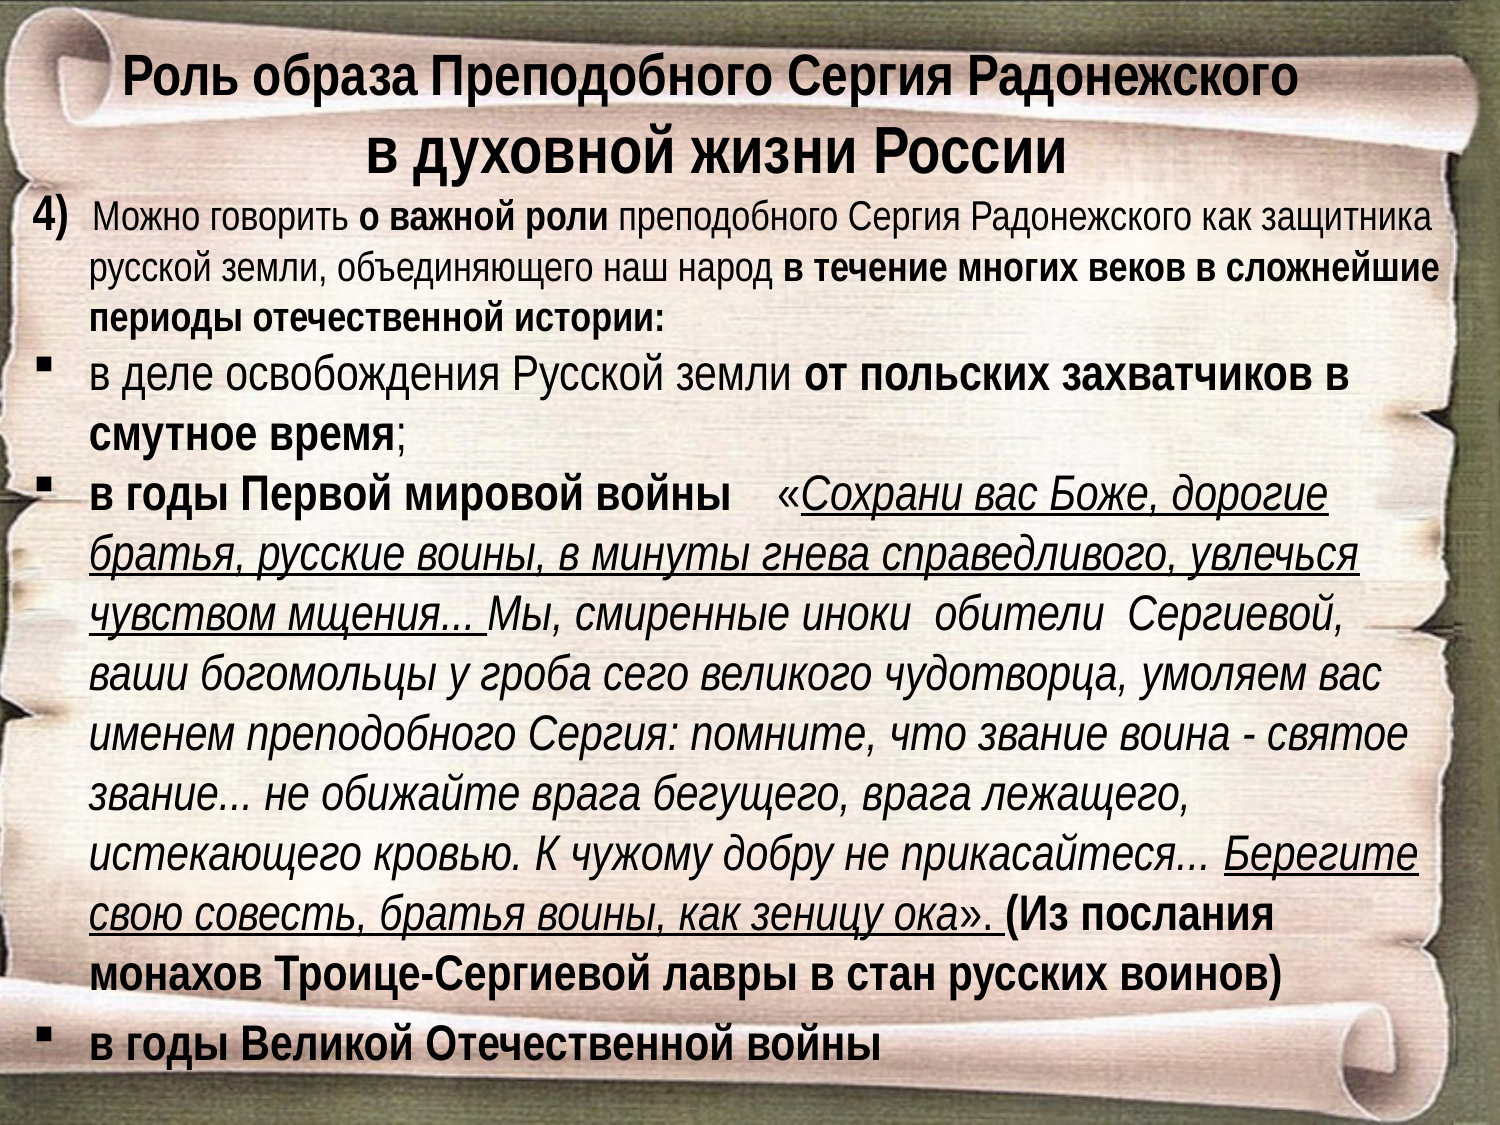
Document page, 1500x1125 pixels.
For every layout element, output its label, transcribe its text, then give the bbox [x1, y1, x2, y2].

title Роль образа Преподобного Сергия Радонежского в духовной жизни России [0, 136, 1500, 197]
picture [0, 0, 1500, 136]
picture [0, 197, 1500, 1125]
list 4) Можно говорить о важной роли преподобного Сергия Радонежского как защитника русской земли, объединяющего наш народ в течение многих веков в сложнейшие периоды отечественной истории: в деле освобождения Русской земли от польских захватчиков в смутное время; в годы Первой мировой войны «Сохрани вас Боже, дорогие братья, русские воины, в минуты гнева справедливого, увлечься чувством мщения... Мы, смиренные иноки обители Сергиевой, ваши богомольцы у гроба сего великого чудотворца, умоляем вас именем преподобного Сергия: помните, что звание воина - святое звание... не обижайте врага бегущего, врага лежащего, истекающего кровью. К чужому добру не прикасайтеся... Берегите свою совесть, братья воины, как зеницу ока». (Из послания монахов Троице-Сергиевой лавры в стан русских воинов) в годы Великой Отечественной войны [17, 172, 1471, 894]
